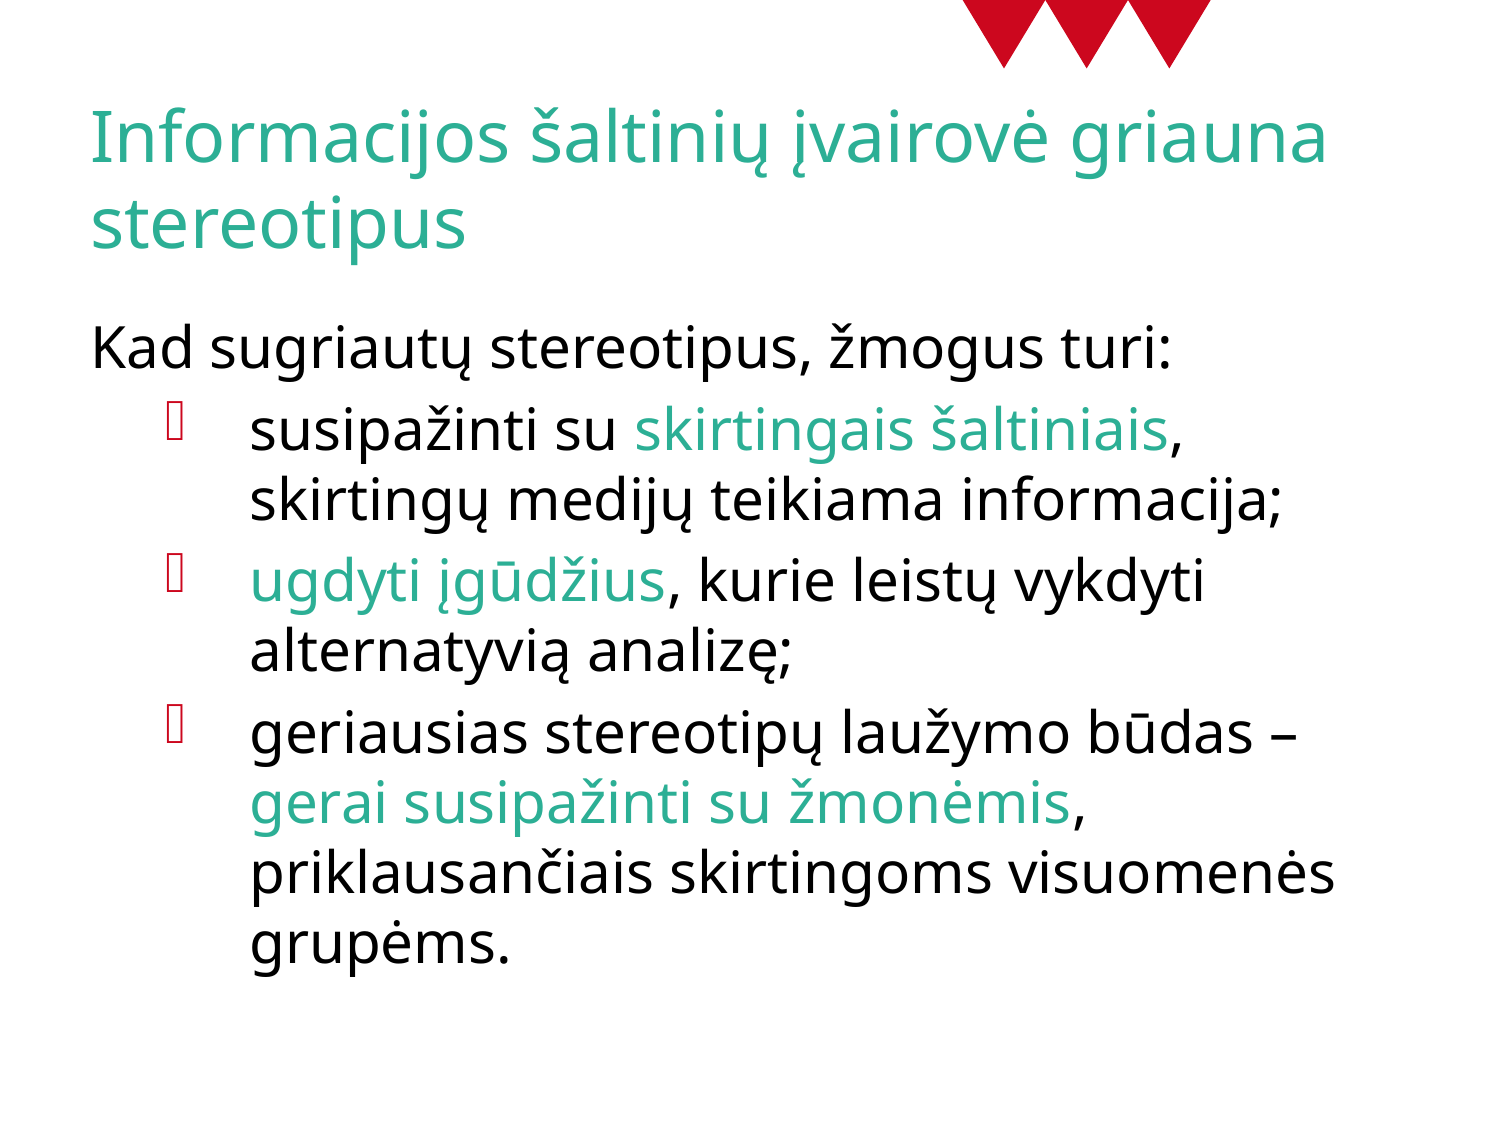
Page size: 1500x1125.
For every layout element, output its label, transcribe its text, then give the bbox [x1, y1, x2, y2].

list Kad sugriautų stereotipus, žmogus turi: susipažinti su skirtingais šaltiniais, skirtingų medijų teikiama informacija; ugdyti įgūdžius, kurie leistų vykdyti alternatyvią analizę; geriausias stereotipų laužymo būdas – gerai susipažinti su žmonėmis, priklausančiais skirtingoms visuomenės grupėms. [75, 302, 1375, 1052]
title Informacijos šaltinių įvairovė griauna stereotipus [75, 82, 1425, 271]
